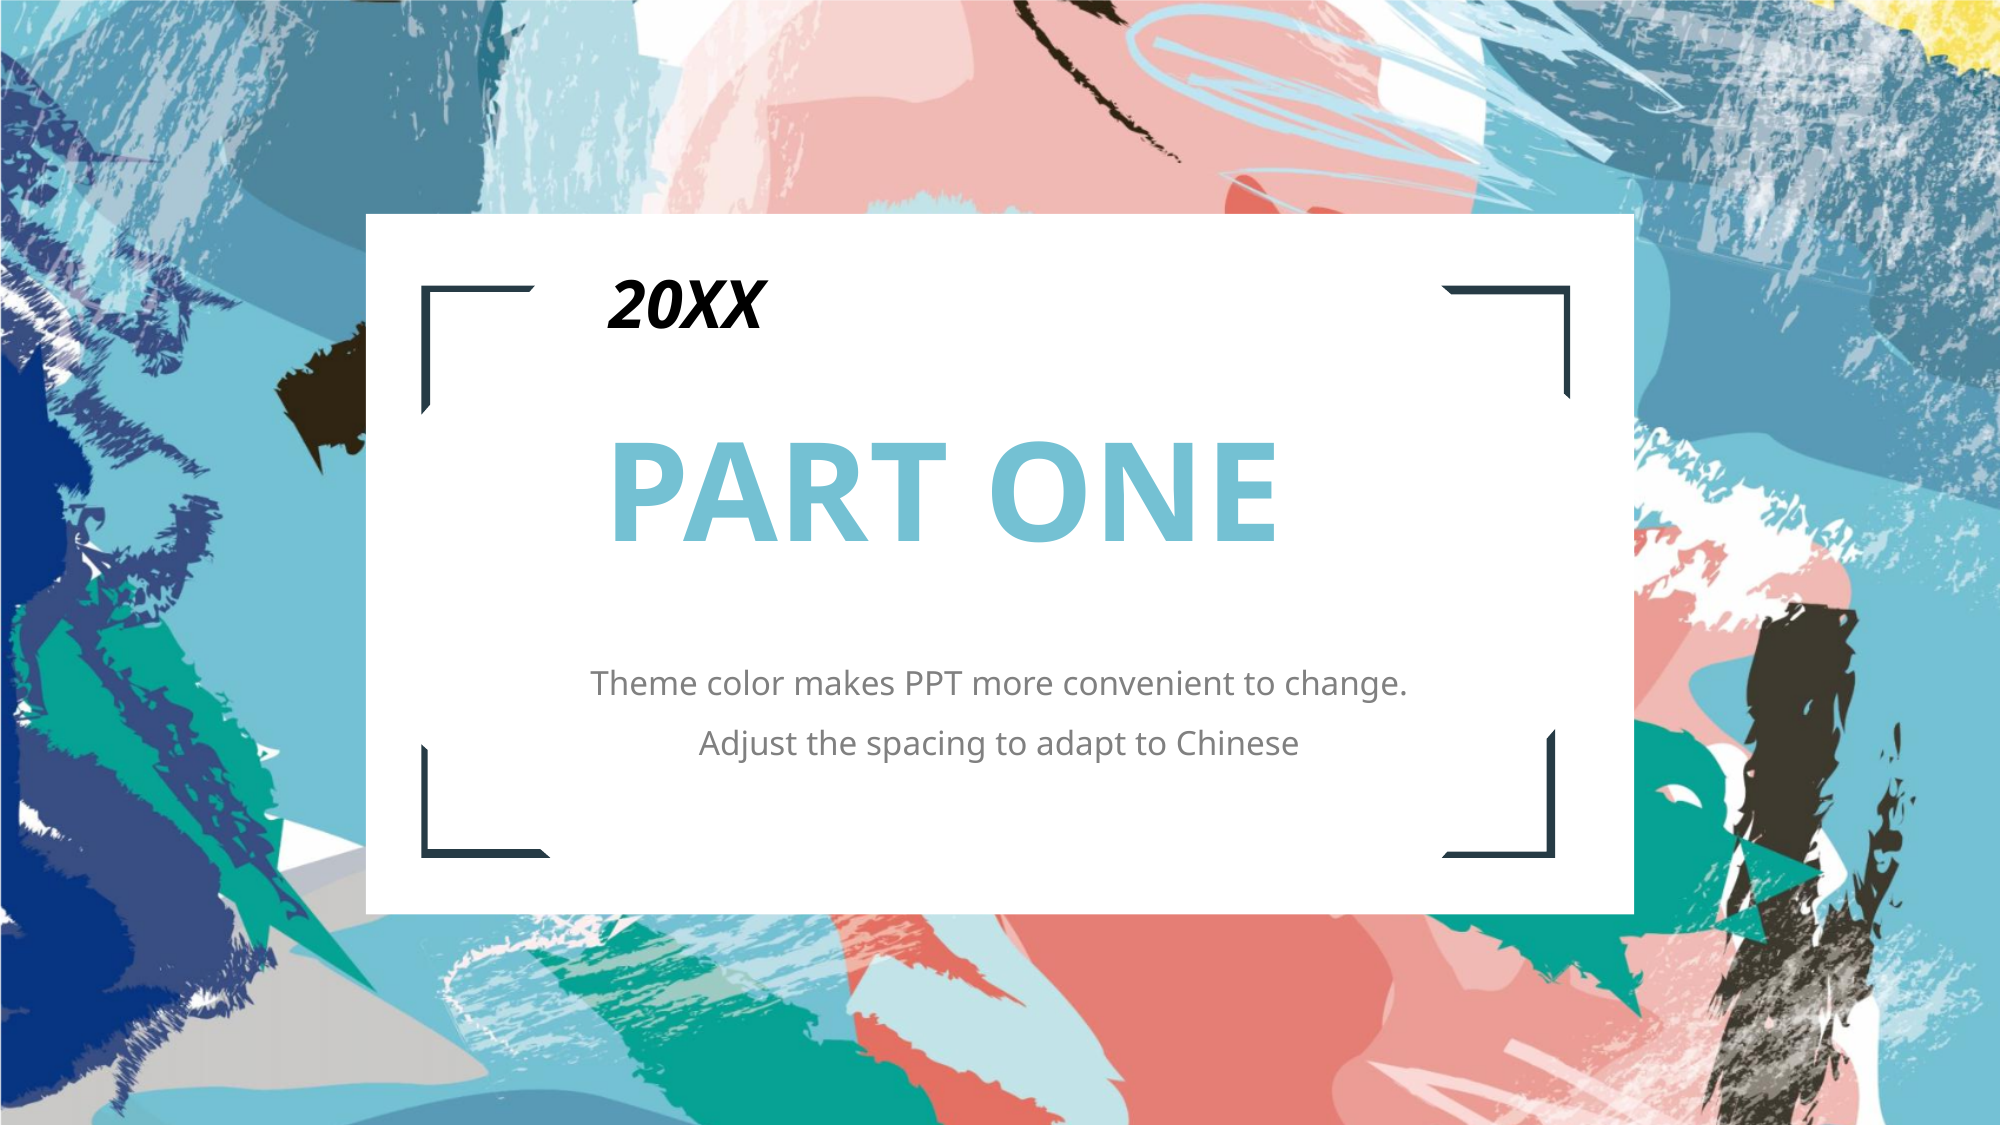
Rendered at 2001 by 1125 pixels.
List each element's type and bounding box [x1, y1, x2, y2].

text_box [1565, 213, 1635, 916]
text_box [421, 285, 435, 415]
text_box [1565, 285, 1571, 400]
picture [3, 0, 2000, 1125]
text_box [365, 213, 435, 916]
text_box [421, 744, 435, 858]
